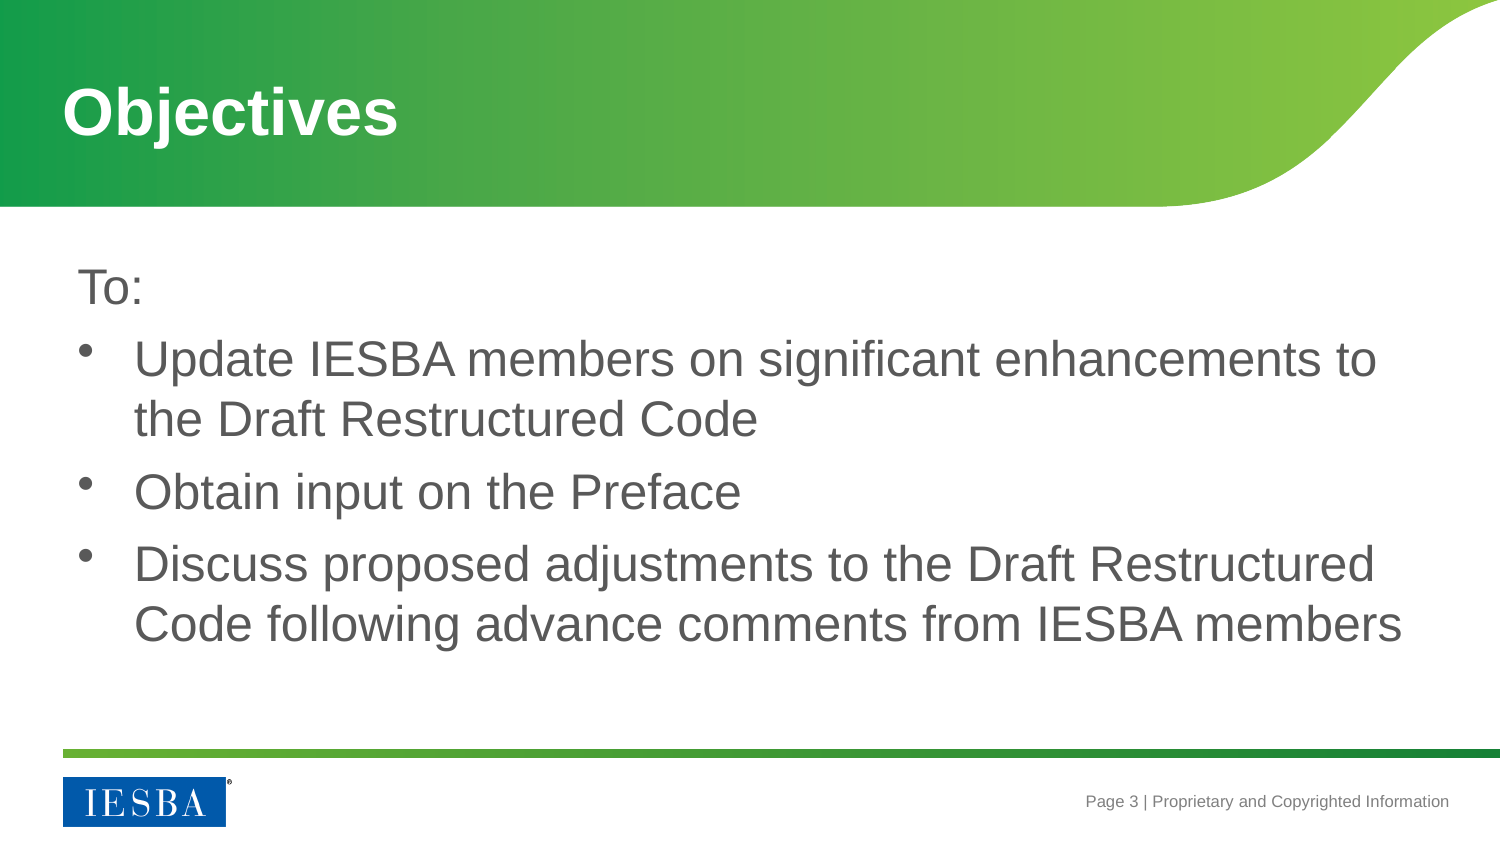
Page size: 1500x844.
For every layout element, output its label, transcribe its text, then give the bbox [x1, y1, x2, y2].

picture [63, 777, 232, 827]
title Objectives [62, 75, 1300, 142]
picture [0, 0, 1500, 207]
list To: Update IESBA members on significant enhancements to the Draft Restructured Code Obtain input on the Preface Discuss proposed adjustments to the Draft Restructured Code following advance comments from IESBA members [62, 246, 1450, 724]
